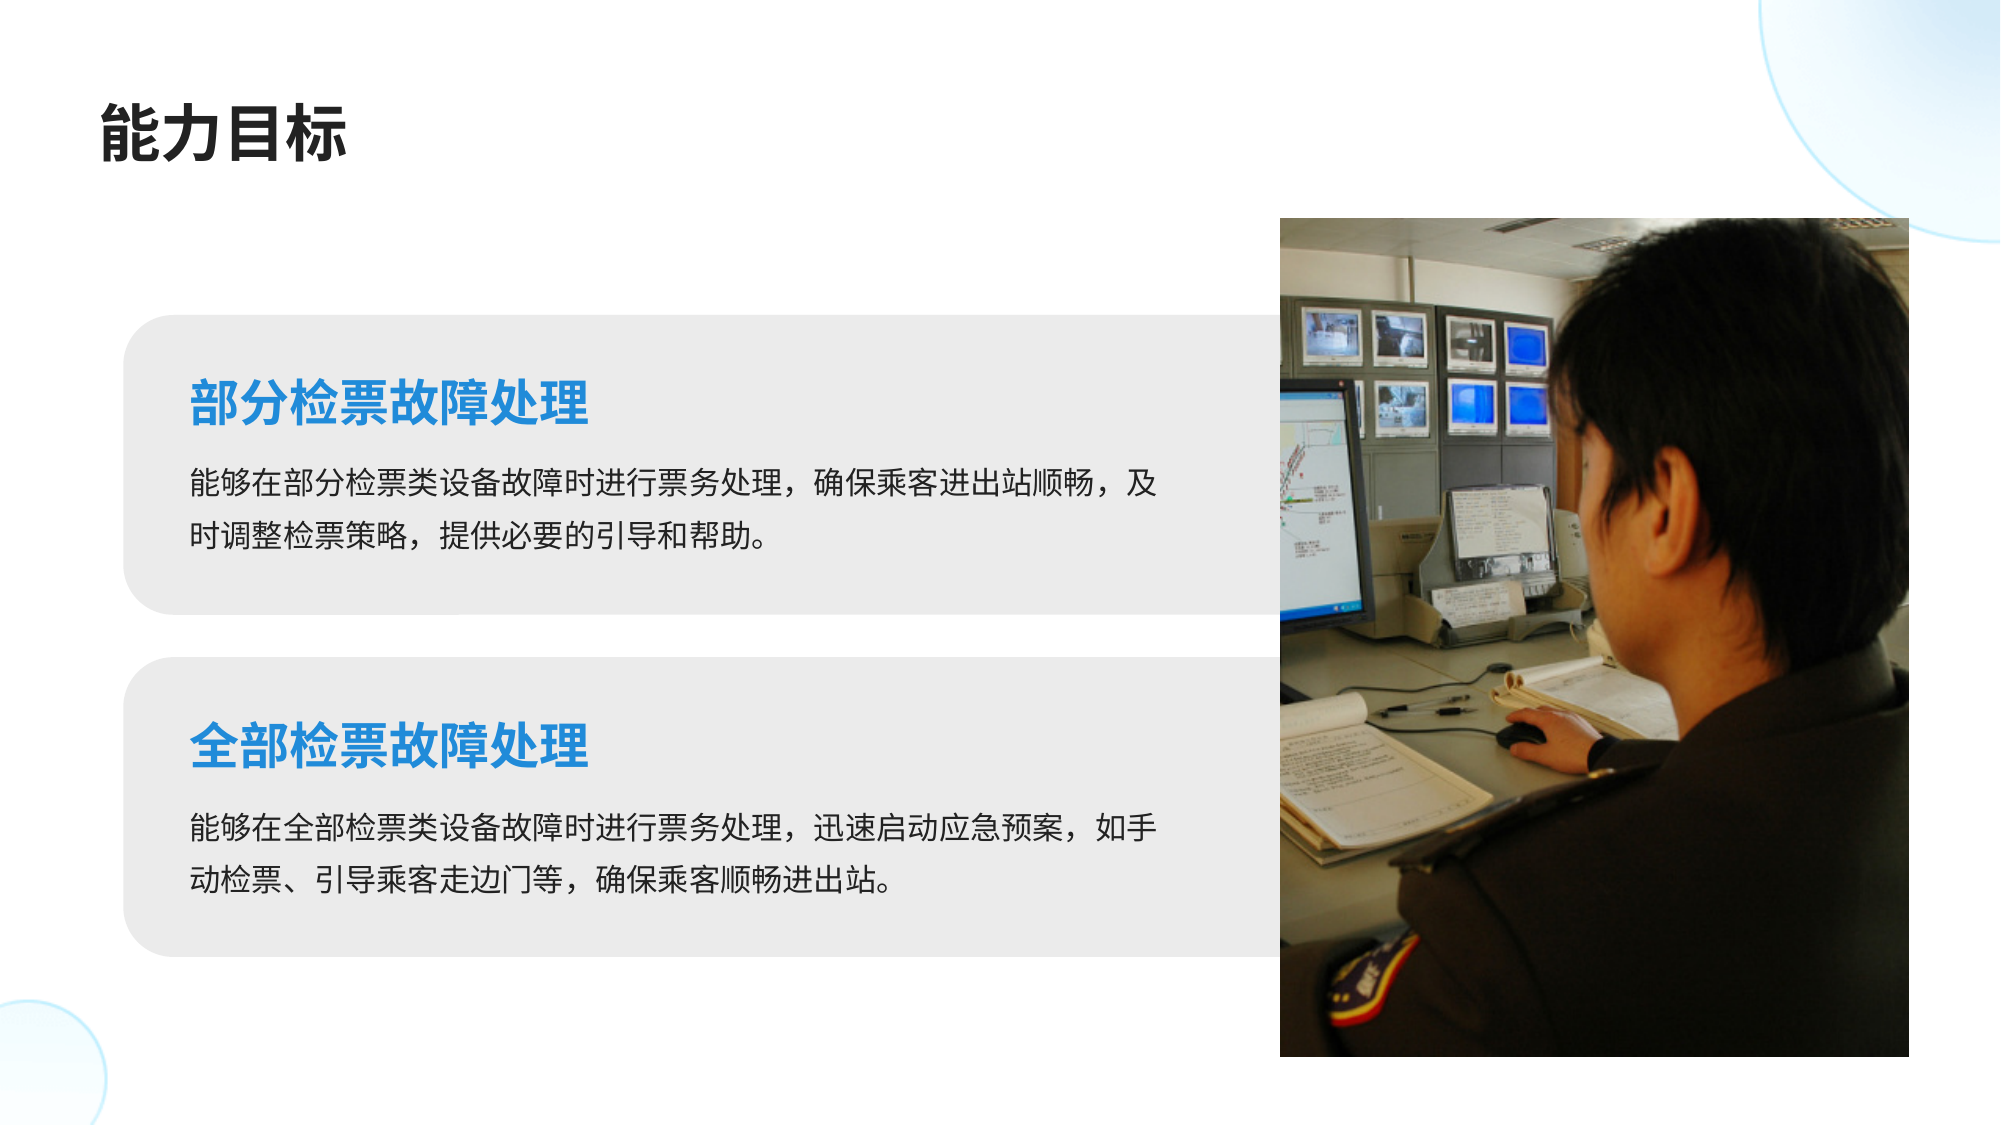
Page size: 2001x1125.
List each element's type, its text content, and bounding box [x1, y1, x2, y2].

text_box 能够在部分检票类设备故障时进行票务处理，确保乘客进出站顺畅，及时调整检票策略，提供必要的引导和帮助。 [169, 428, 1193, 584]
text_box 能够在全部检票类设备故障时进行票务处理，迅速启动应急预案，如手动检票、引导乘客走边门等，确保乘客顺畅进出站。 [169, 773, 1193, 927]
text_box 全部检票故障处理 [169, 686, 1193, 773]
text_box 部分检票故障处理 [169, 342, 1193, 428]
text_box 能力目标 [78, 43, 1922, 189]
text_box [123, 314, 1274, 615]
picture [0, 0, 2001, 1125]
text_box [123, 657, 1274, 957]
